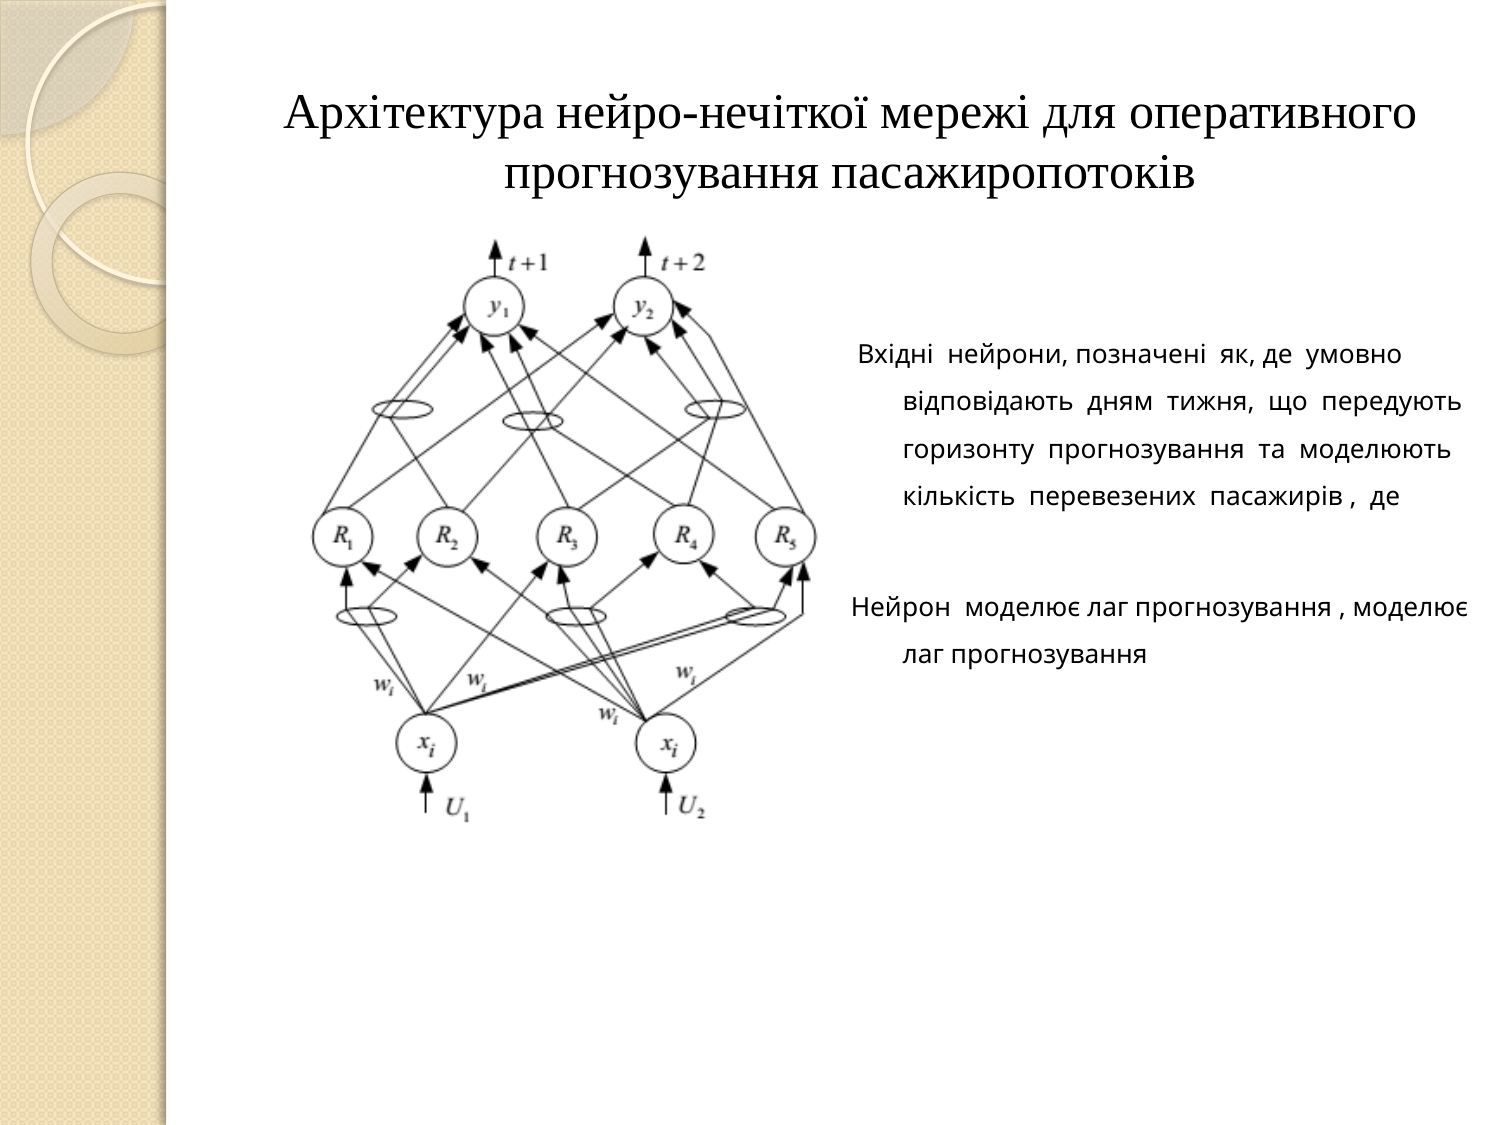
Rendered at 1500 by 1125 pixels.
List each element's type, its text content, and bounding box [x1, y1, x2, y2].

picture [183, 231, 963, 835]
title Архітектура нейро-нечіткої мережі для оперативного прогнозування пасажиропотоків [235, 45, 1466, 233]
